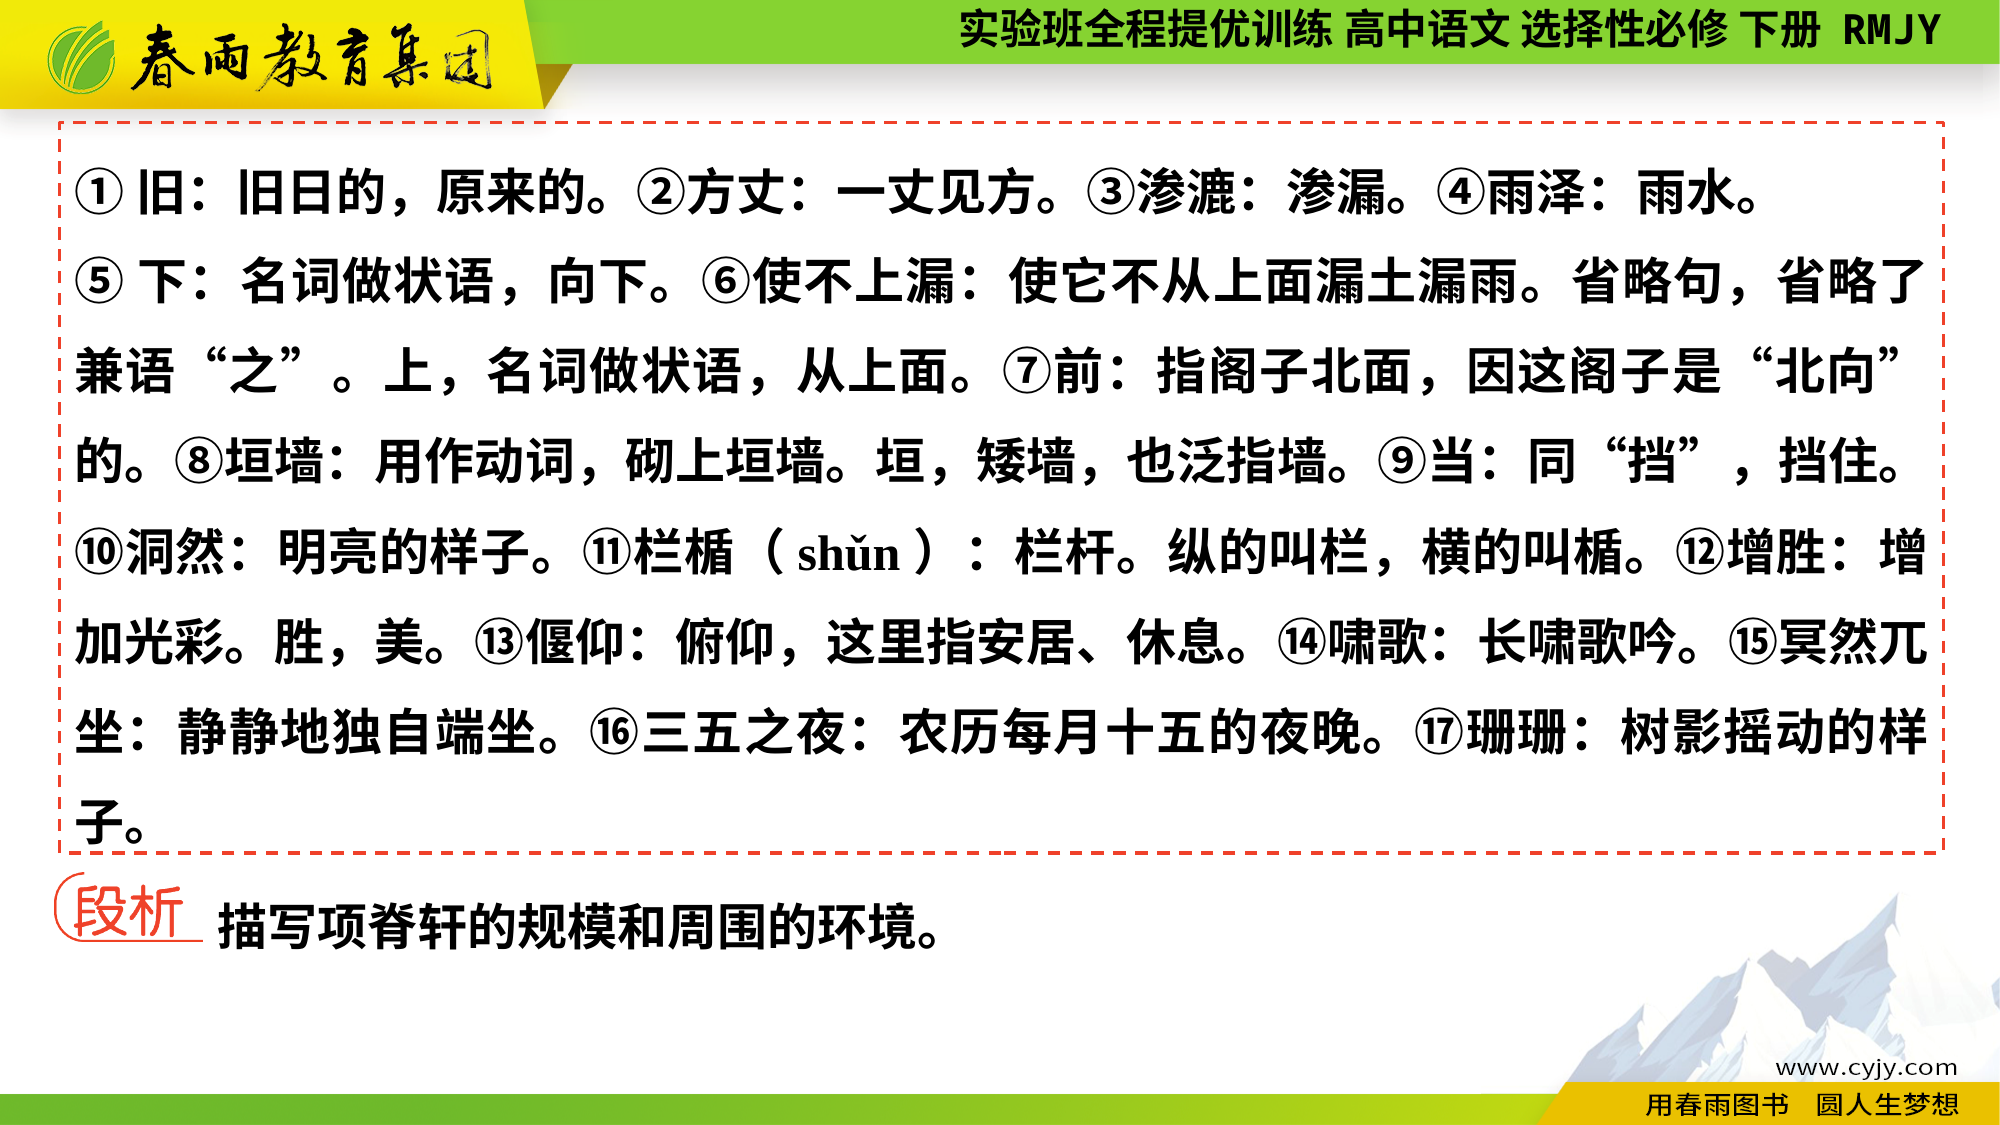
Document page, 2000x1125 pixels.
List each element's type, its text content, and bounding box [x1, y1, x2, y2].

text_box 描写项脊轩的规模和周围的环境。 [202, 857, 1944, 963]
picture [0, 0, 2000, 1125]
list ①旧：旧日的，原来的。②方丈：一丈见方。③渗漉：渗漏。④雨泽：雨水。 ⑤下：名词做状语，向下。⑥使不上漏：使它不从上面漏土漏雨。省略句，省略了兼语“之”。上，名词做状语，从上面。⑦前：指阁子北面，因这阁子是“北向”的。⑧垣墙：用作动词，砌上垣墙。垣，矮墙，也泛指墙。⑨当：同“挡”，挡住。⑩洞然：明亮的样子。⑪栏楯（shǔn）：栏杆。纵的叫栏，横的叫楯。⑫增胜：增加光彩。胜，美。⑬偃仰：俯仰，这里指安居、休息。⑭啸歌：长啸歌吟。⑮冥然兀坐：静静地独自端坐。⑯三五之夜：农历每月十五的夜晚。⑰珊珊：树影摇动的样子。 [59, 122, 1944, 854]
